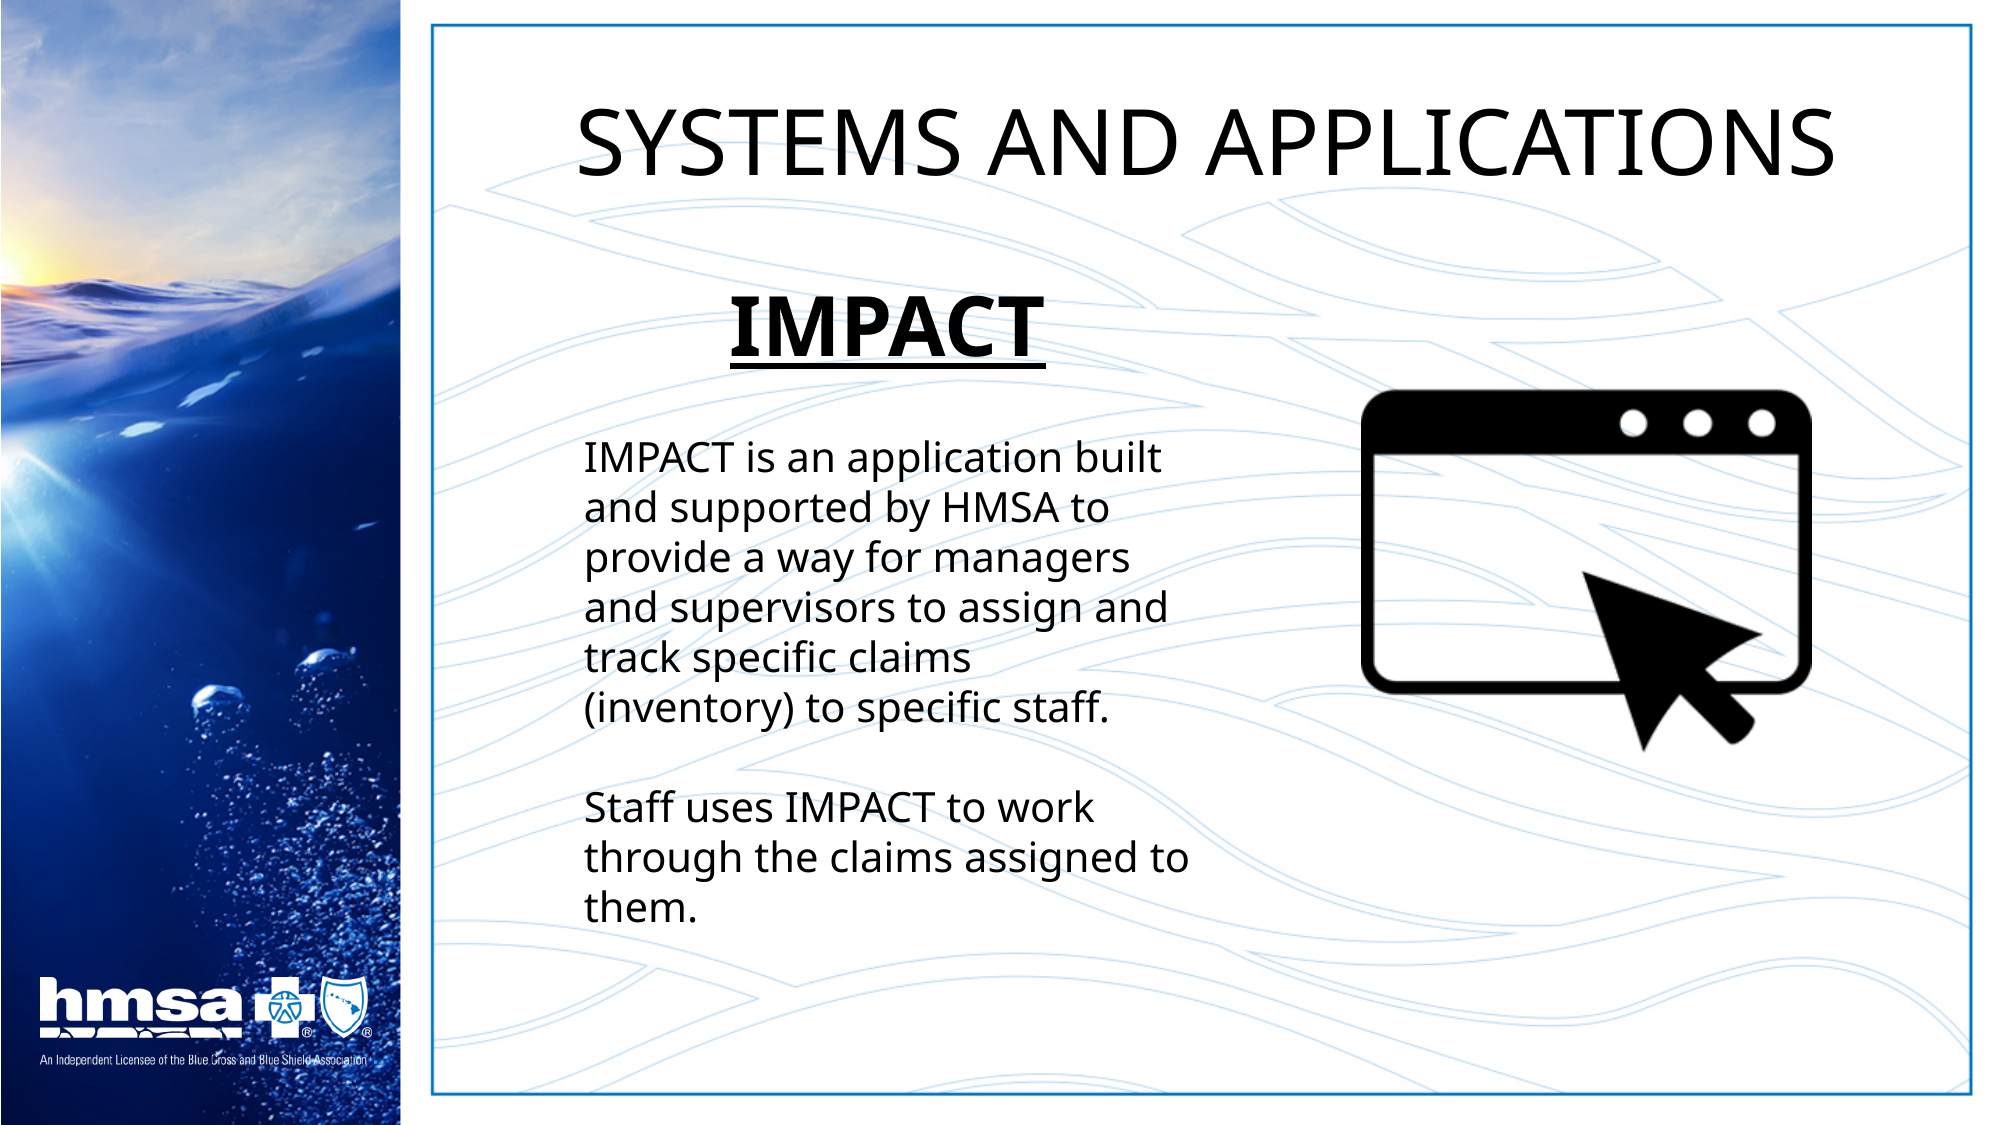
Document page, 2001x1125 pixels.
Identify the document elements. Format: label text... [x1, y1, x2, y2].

text_box IMPACT is an application built and supported by HMSA to provide a way for managers and supervisors to assign and track specific claims (inventory) to specific staff. Staff uses IMPACT to work through the claims assigned to them. [569, 423, 1207, 1039]
title SYSTEMS AND APPLICATIONS [476, 45, 1939, 233]
list IMPACT [550, 265, 1226, 428]
picture [1, 0, 1999, 1125]
